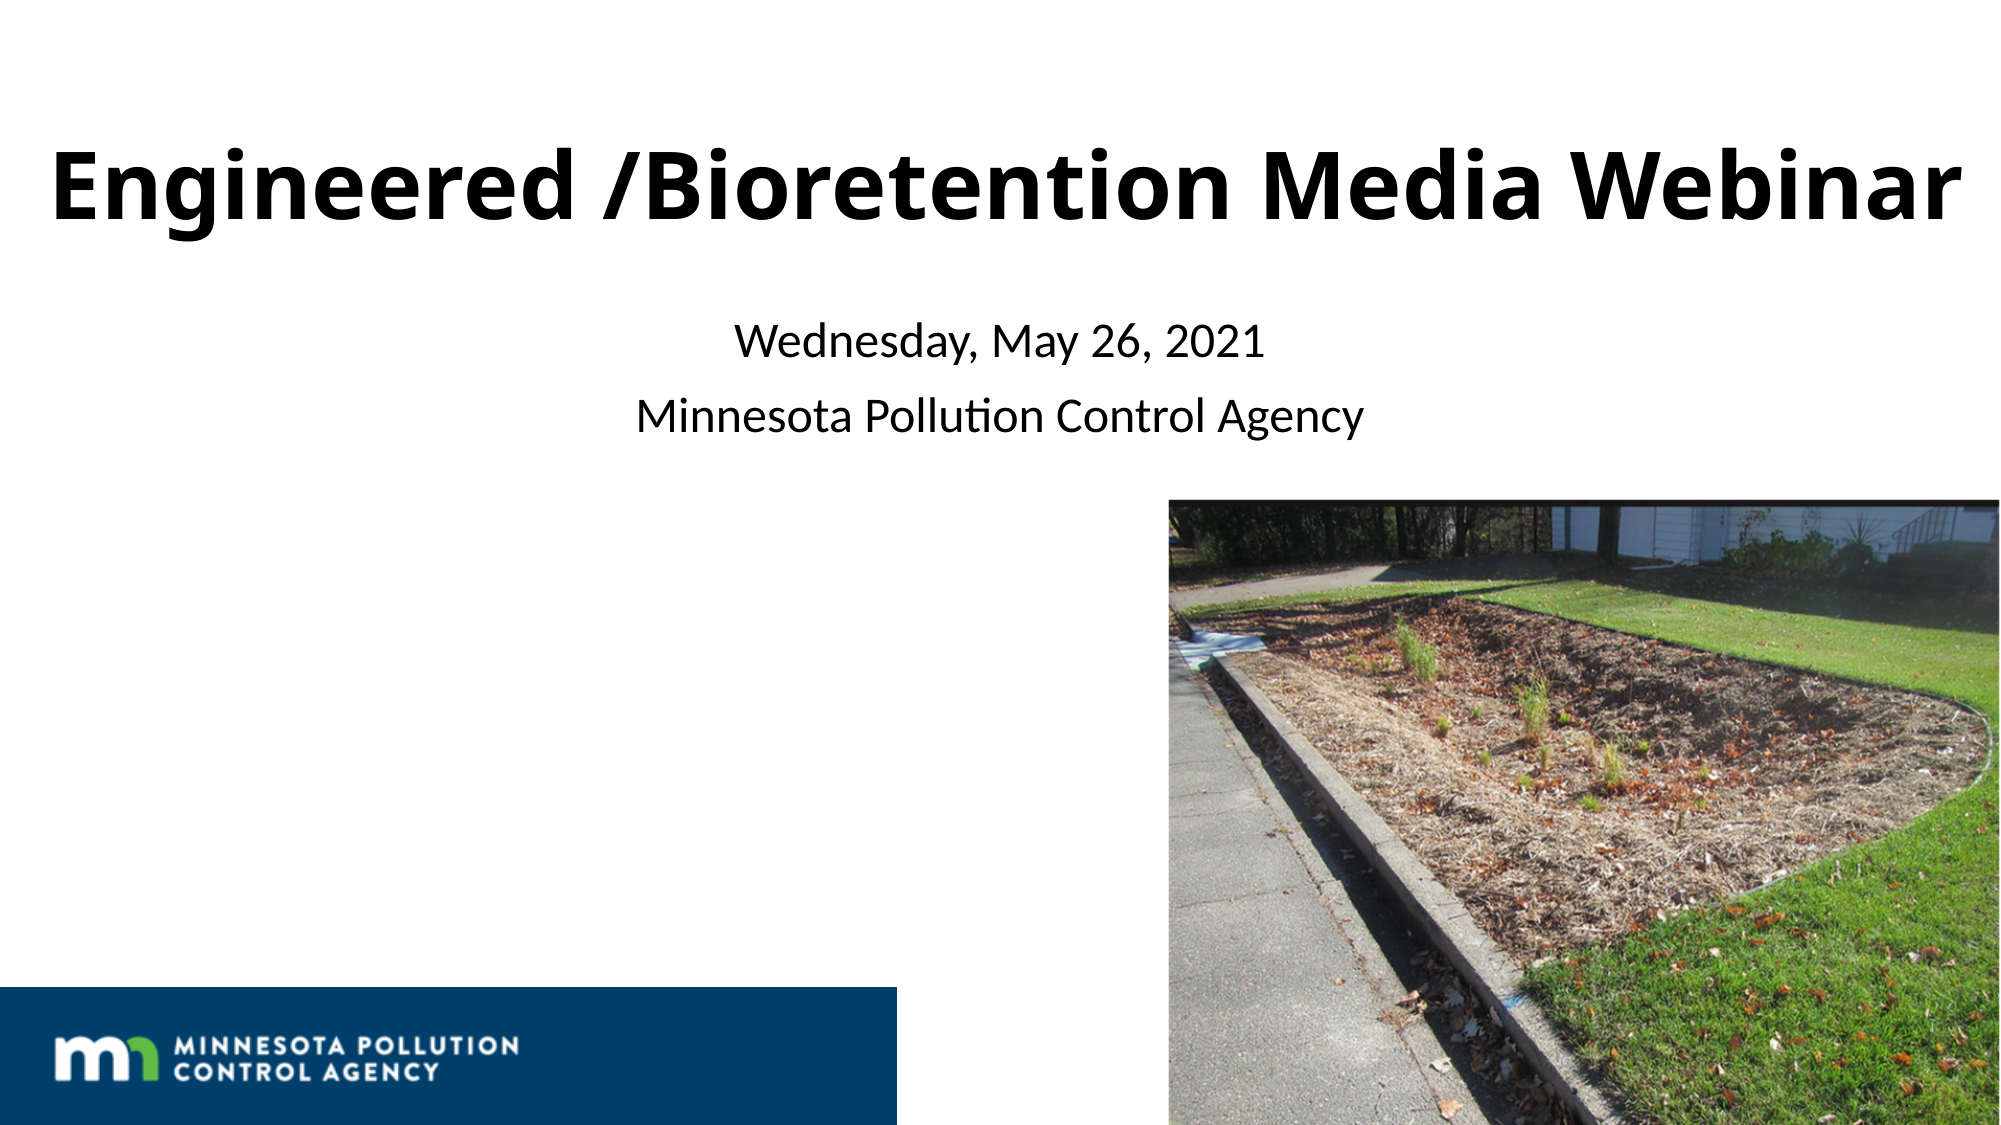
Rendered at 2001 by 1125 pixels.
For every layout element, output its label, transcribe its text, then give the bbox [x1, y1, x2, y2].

picture [0, 987, 897, 1125]
picture [1168, 499, 2000, 1125]
title Engineered /Bioretention Media Webinar [24, 79, 1988, 248]
subtitle Wednesday, May 26, 2021 Minnesota Pollution Control Agency [249, 306, 1750, 579]
